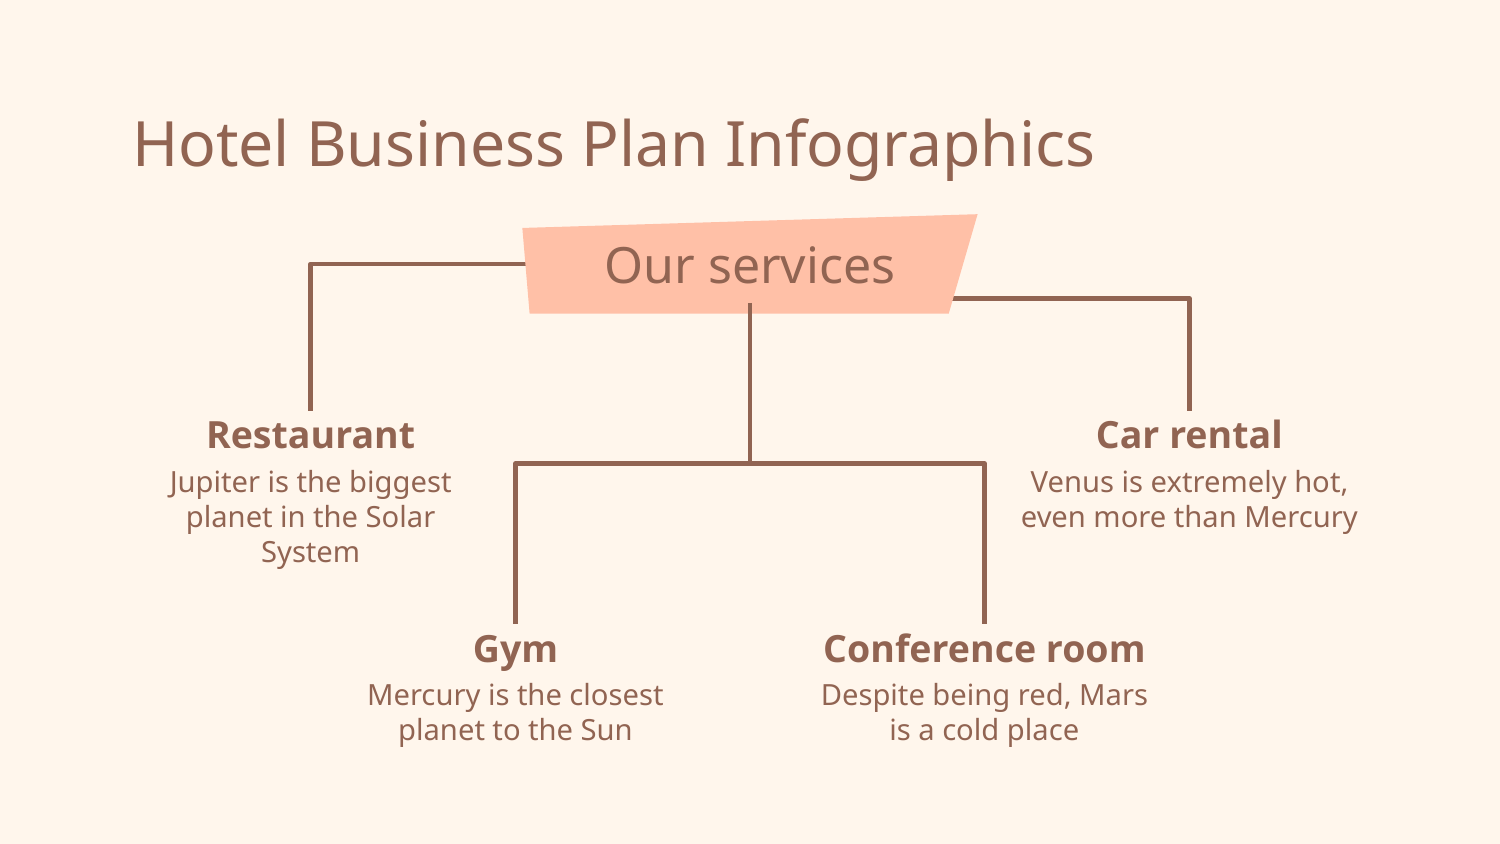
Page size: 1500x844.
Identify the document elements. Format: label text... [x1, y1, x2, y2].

title Hotel Business Plan Infographics [116, 88, 1383, 183]
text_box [1032, 410, 1382, 535]
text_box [322, 624, 708, 748]
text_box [522, 213, 978, 314]
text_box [940, 298, 1190, 409]
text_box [791, 624, 1178, 748]
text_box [471, 346, 704, 582]
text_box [118, 410, 504, 535]
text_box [310, 263, 560, 409]
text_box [706, 346, 1029, 582]
